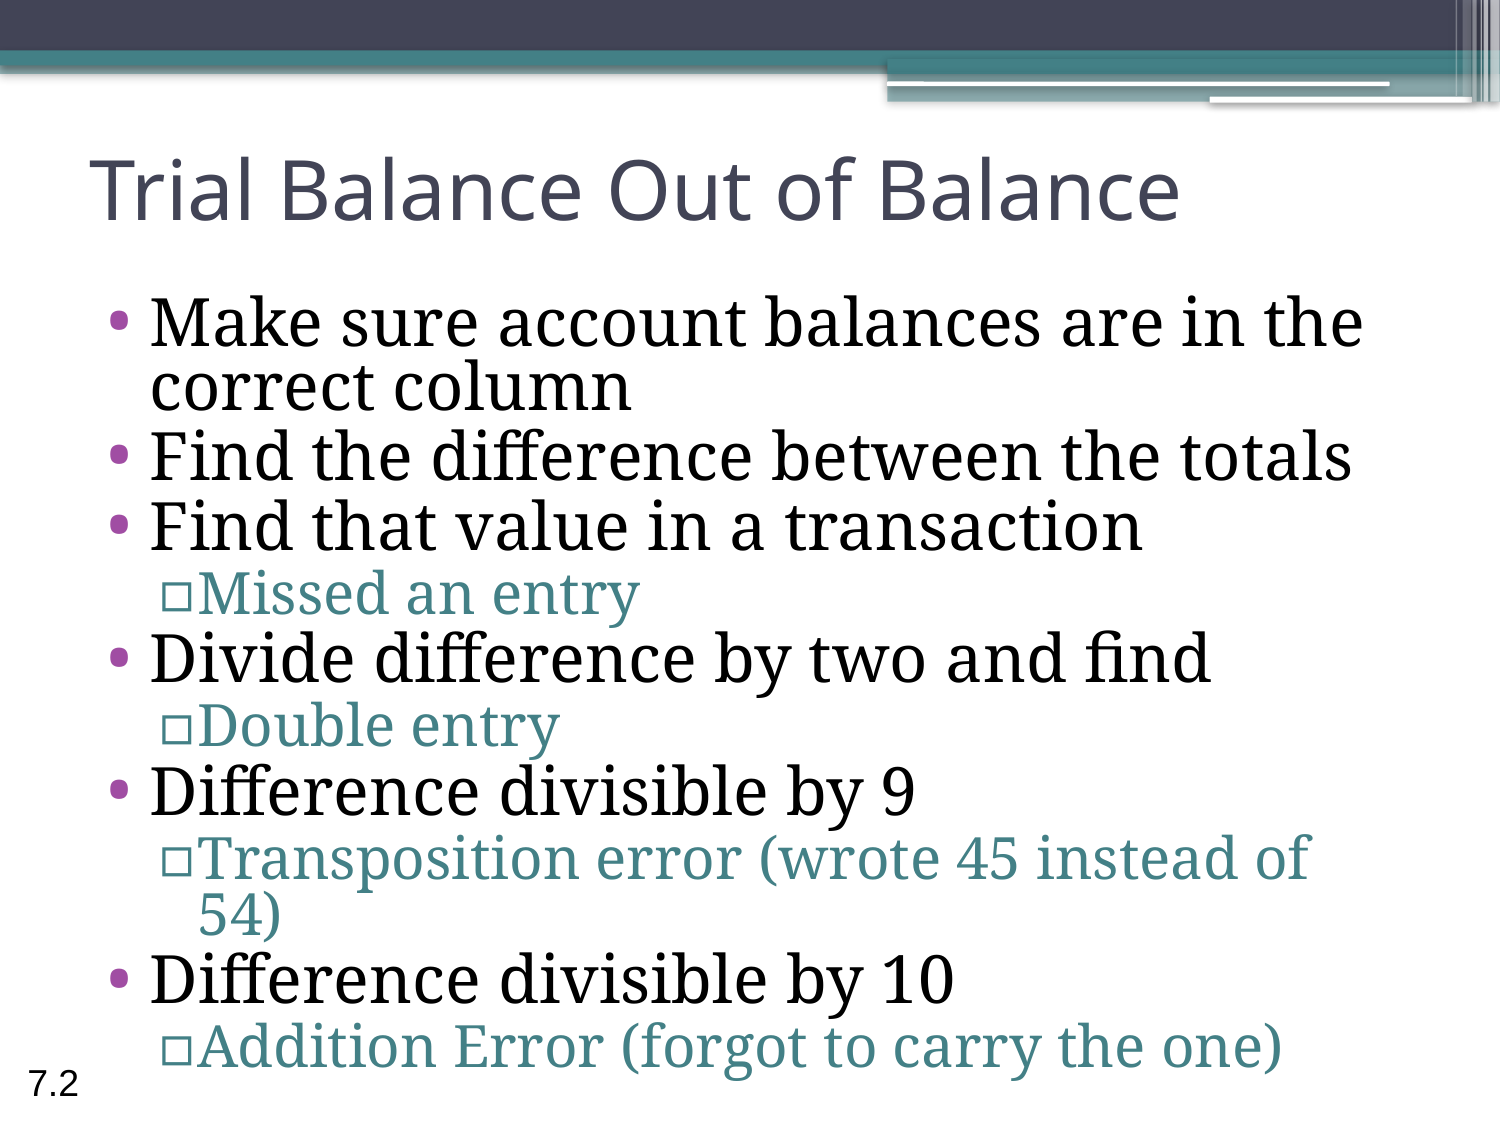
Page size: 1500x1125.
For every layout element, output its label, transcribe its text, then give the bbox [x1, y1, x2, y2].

text_box 7.2 [12, 1051, 100, 1112]
title Trial Balance Out of Balance [75, 99, 1425, 275]
list Make sure account balances are in the correct column Find the difference between the totals Find that value in a transaction Missed an entry Divide difference by two and find Double entry Difference divisible by 9 Transposition error (wrote 45 instead of 54) Difference divisible by 10 Addition Error (forgot to carry the one) [75, 287, 1425, 1079]
